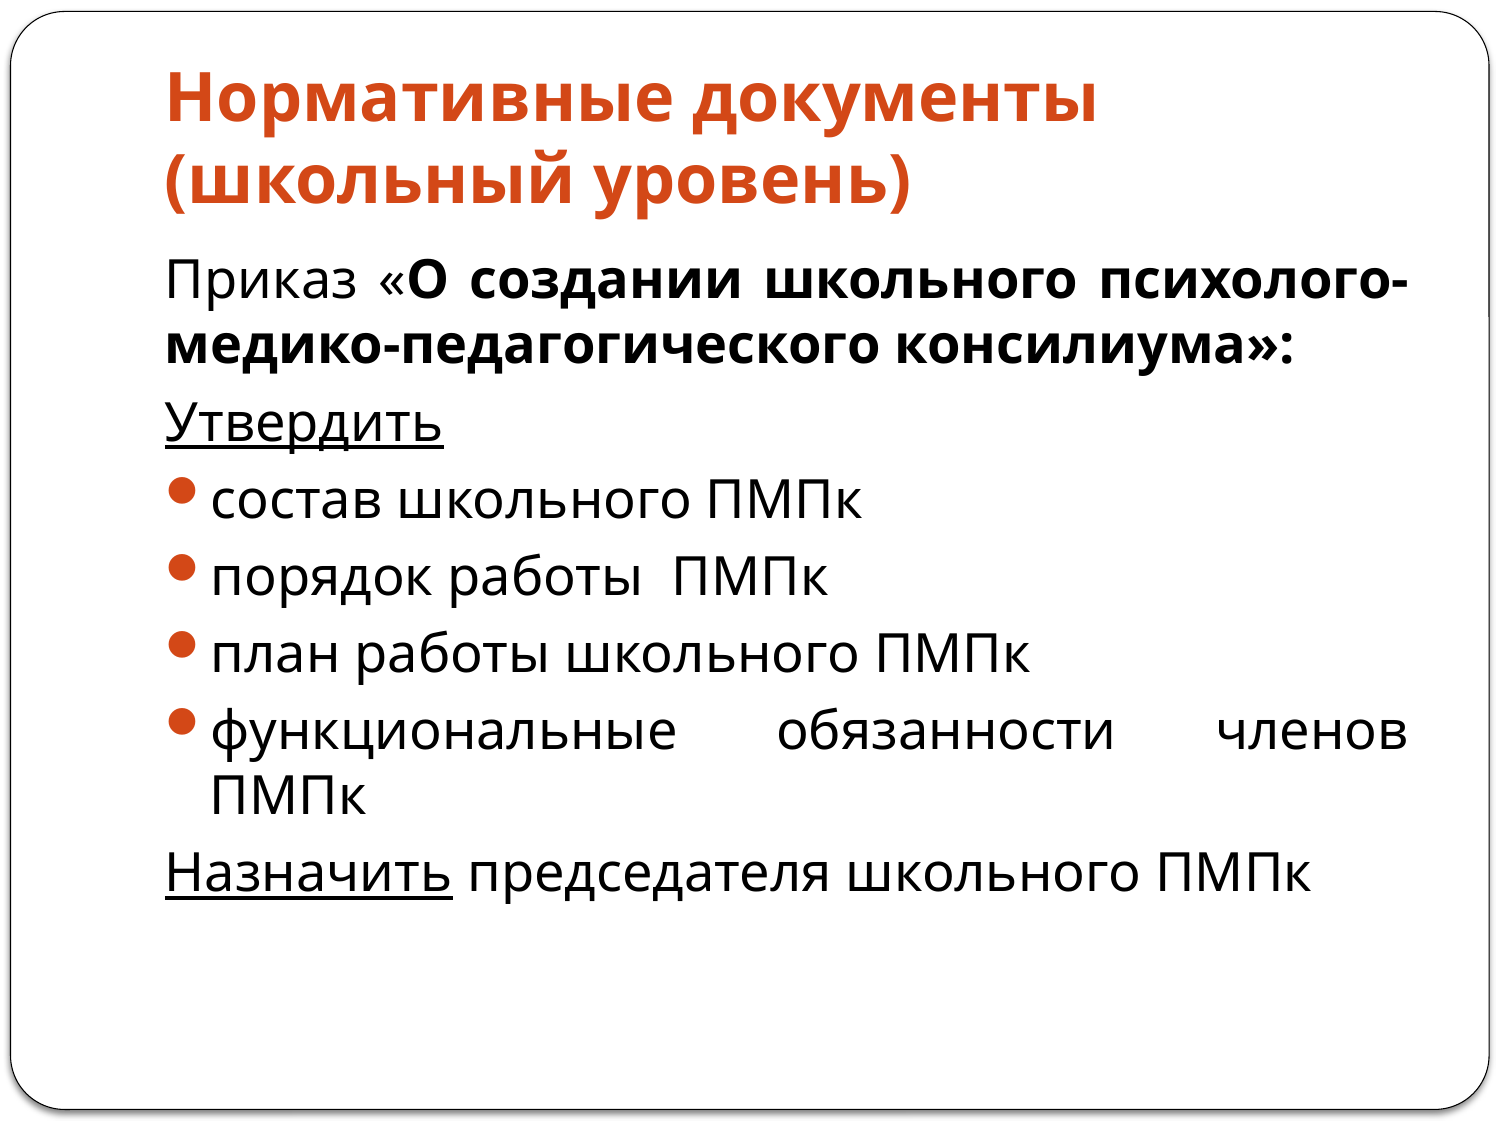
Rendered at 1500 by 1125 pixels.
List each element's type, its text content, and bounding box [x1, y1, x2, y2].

list Приказ «О создании школьного психолого-медико-педагогического консилиума»: Утвердить состав школьного ПМПк порядок работы ПМПк план работы школьного ПМПк функциональные обязанности членов ПМПк Назначить председателя школьного ПМПк [150, 237, 1425, 988]
title Нормативные документы (школьный уровень) [150, 45, 1425, 233]
